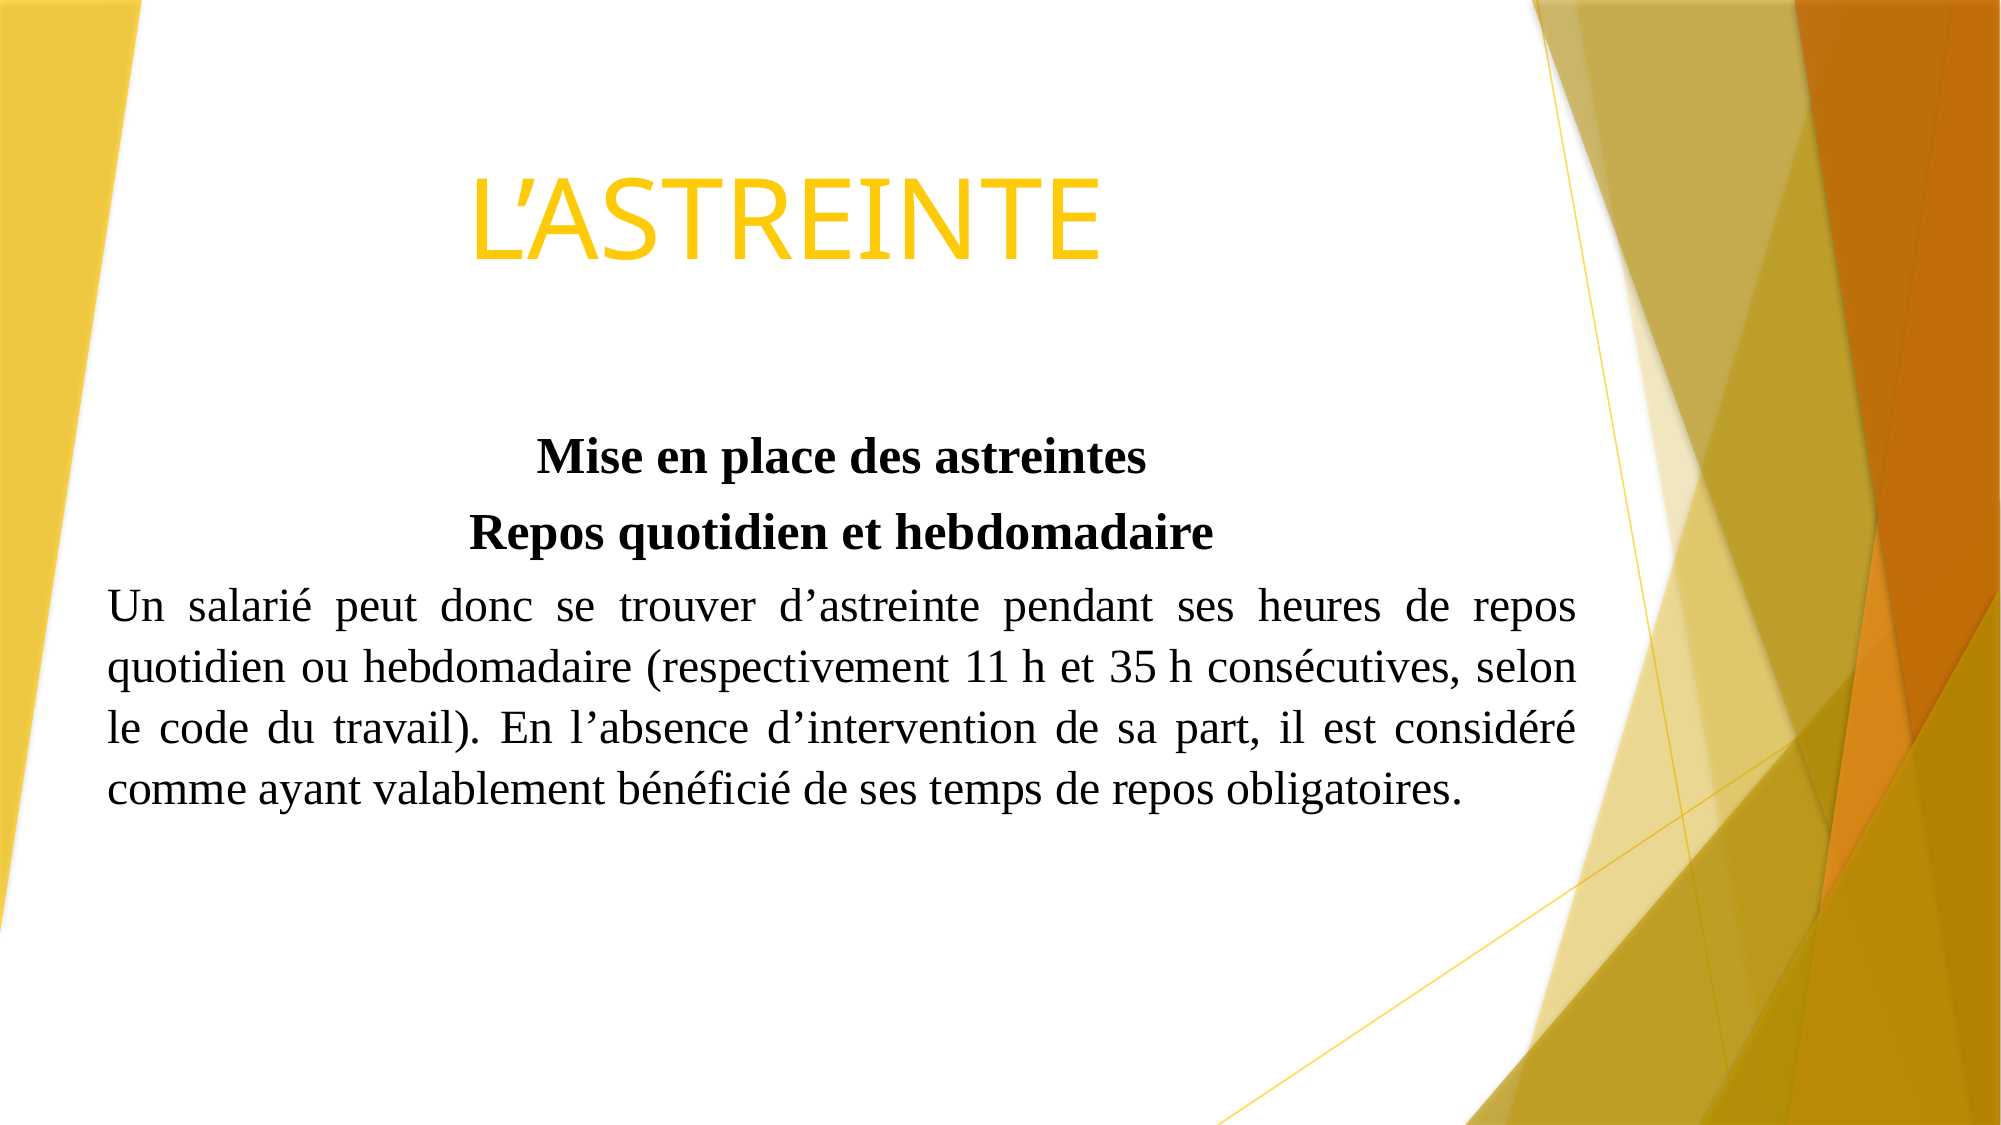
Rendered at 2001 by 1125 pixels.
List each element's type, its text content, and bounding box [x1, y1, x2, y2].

title L’ASTREINTE [163, 19, 1438, 290]
subtitle Mise en place des astreintes Repos quotidien et hebdomadaire Un salarié peut donc se trouver d’astreinte pendant ses heures de repos quotidien ou hebdomadaire (respectivement 11 h et 35 h consécutives, selon le code du travail). En l’absence d’intervention de sa part, il est considéré comme ayant valablement bénéficié de ses temps de repos obligatoires. [92, 386, 1593, 859]
